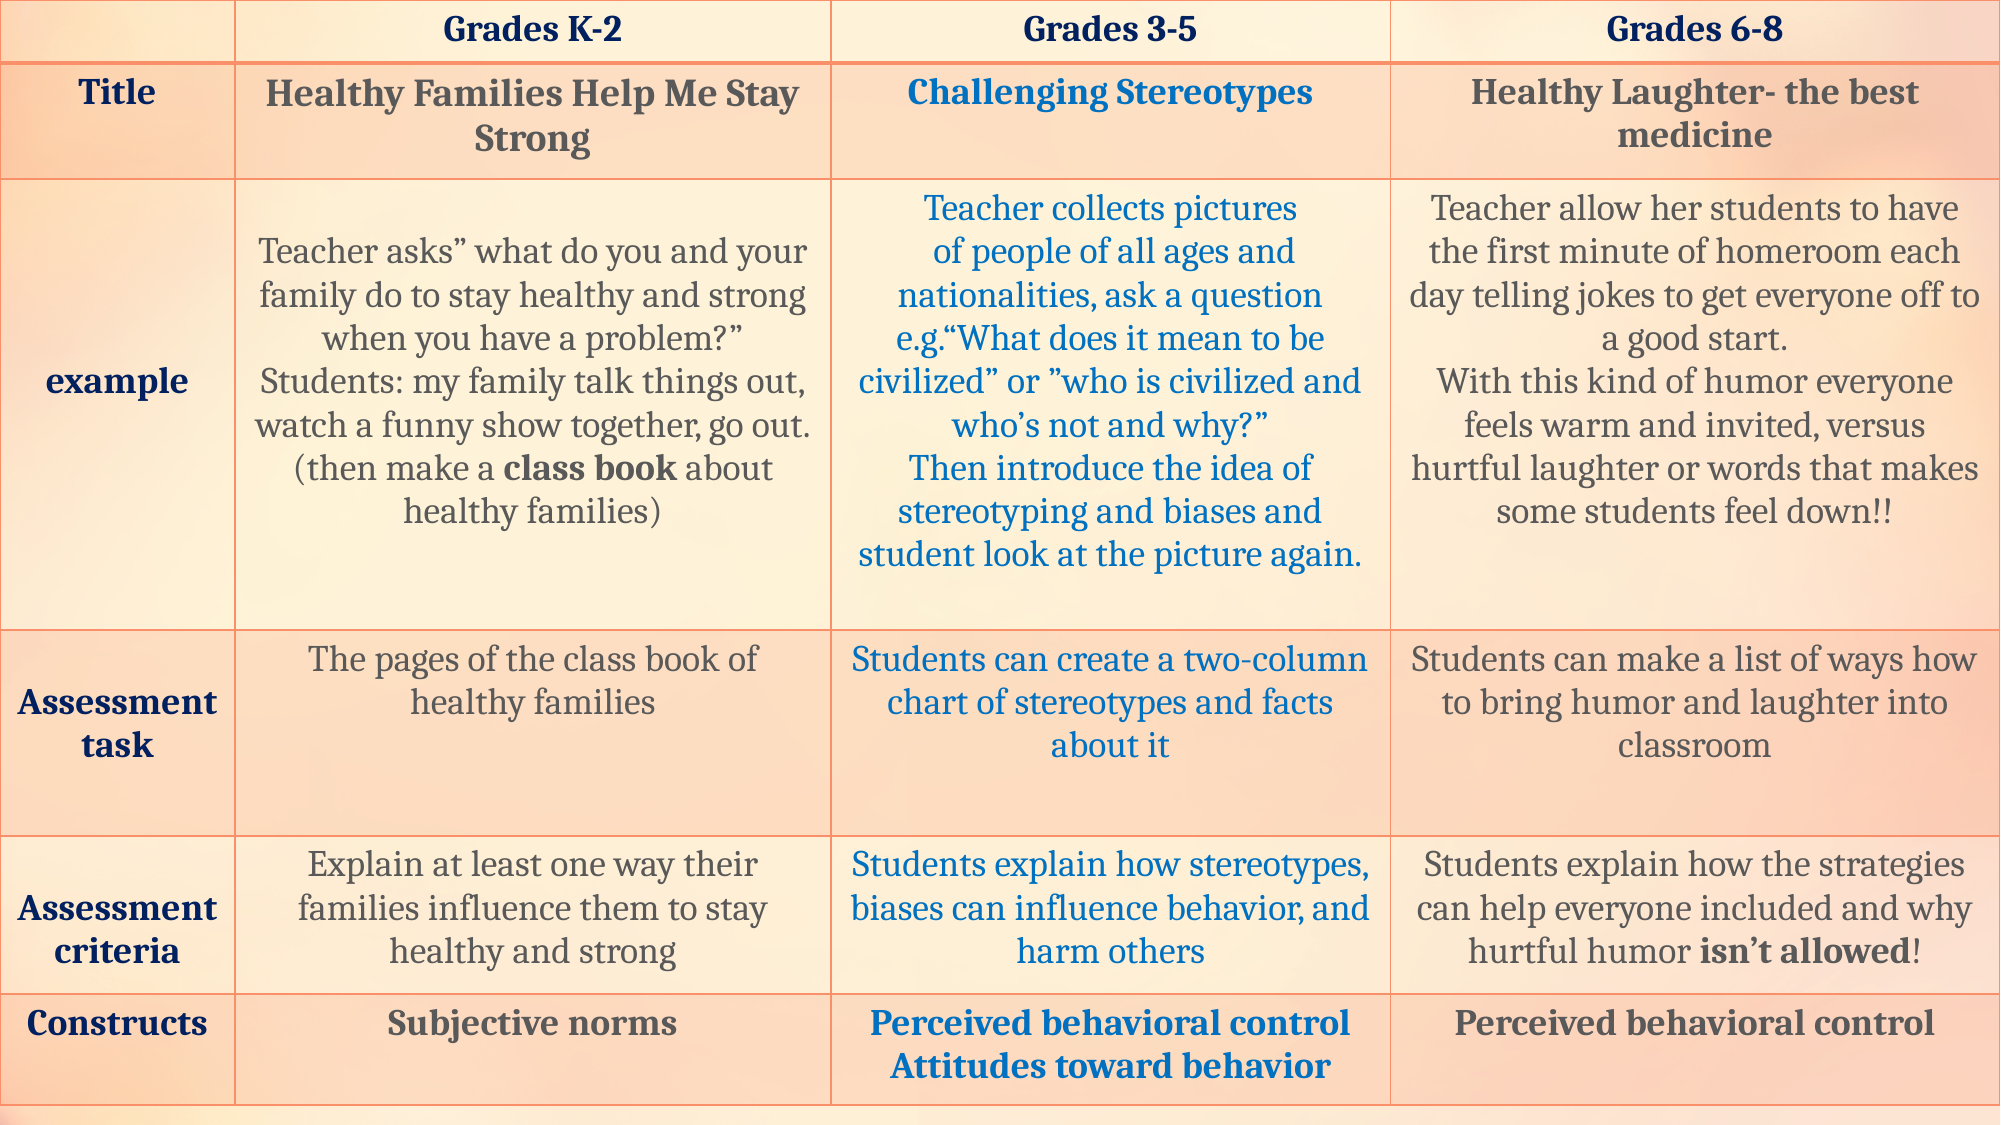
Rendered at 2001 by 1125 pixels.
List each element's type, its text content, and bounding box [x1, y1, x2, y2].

table_cell Title [1, 65, 234, 178]
table_cell Explain at least one way their families influence them to stay healthy and strong [236, 837, 830, 993]
table_cell Assessment criteria [1, 837, 234, 993]
table_cell Subjective norms [236, 995, 830, 1104]
table_cell Assessment task [1, 631, 234, 835]
table_cell example [1, 180, 234, 629]
table_cell Students can create a two-column chart of stereotypes and facts about it [832, 631, 1390, 835]
table_cell The pages of the class book of healthy families [236, 631, 830, 835]
table_cell Healthy Laughter- the best medicine [1391, 65, 1999, 178]
table_header Grades 6-8 [1391, 1, 1999, 61]
table_cell Perceived behavioral control Attitudes toward behavior [832, 995, 1390, 1104]
table_header Grades 3-5 [832, 1, 1390, 61]
table_cell Students explain how stereotypes, biases can influence behavior, and harm others [832, 837, 1390, 993]
table_cell Teacher collects pictures of people of all ages and nationalities, ask a question e.g.“What does it mean to be civilized” or ”who is civilized and who’s not and why?” Then introduce the idea of stereotyping and biases and student look at the picture again. [832, 180, 1390, 629]
table_cell Perceived behavioral control [1391, 995, 1999, 1104]
table_cell Students explain how the strategies can help everyone included and why hurtful humor isn’t allowed! [1391, 837, 1999, 993]
table_cell Teacher allow her students to have the first minute of homeroom each day telling jokes to get everyone off to a good start. With this kind of humor everyone feels warm and invited, versus hurtful laughter or words that makes some students feel down!! [1391, 180, 1999, 629]
table_cell Healthy Families Help Me Stay Strong [236, 65, 830, 178]
table_cell Challenging Stereotypes [832, 65, 1390, 178]
table_cell Constructs [1, 995, 234, 1104]
table_cell Students can make a list of ways how to bring humor and laughter into classroom [1391, 631, 1999, 835]
picture [0, 0, 2001, 1125]
table_header [1, 1, 234, 61]
table_cell Teacher asks” what do you and your family do to stay healthy and strong when you have a problem?” Students: my family talk things out, watch a funny show together, go out. (then make a class book about healthy families) [236, 180, 830, 629]
table_header Grades K-2 [236, 1, 830, 61]
